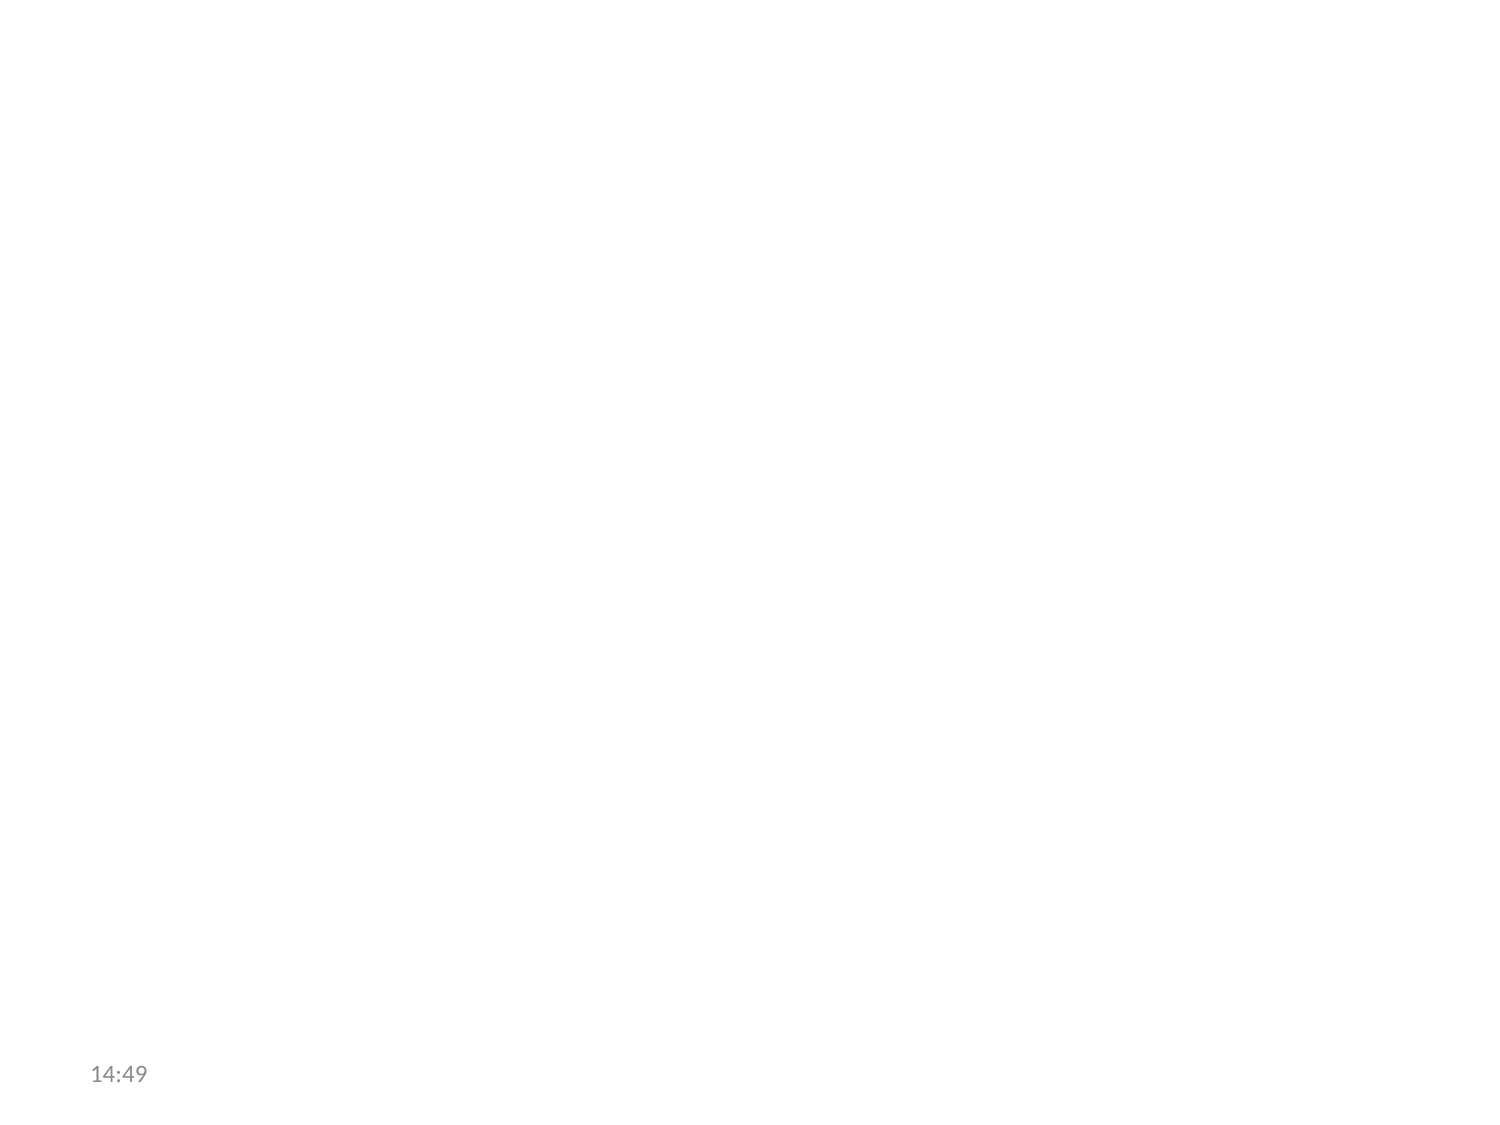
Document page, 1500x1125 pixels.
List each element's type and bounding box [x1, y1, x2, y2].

slide_number [75, 1042, 425, 1103]
